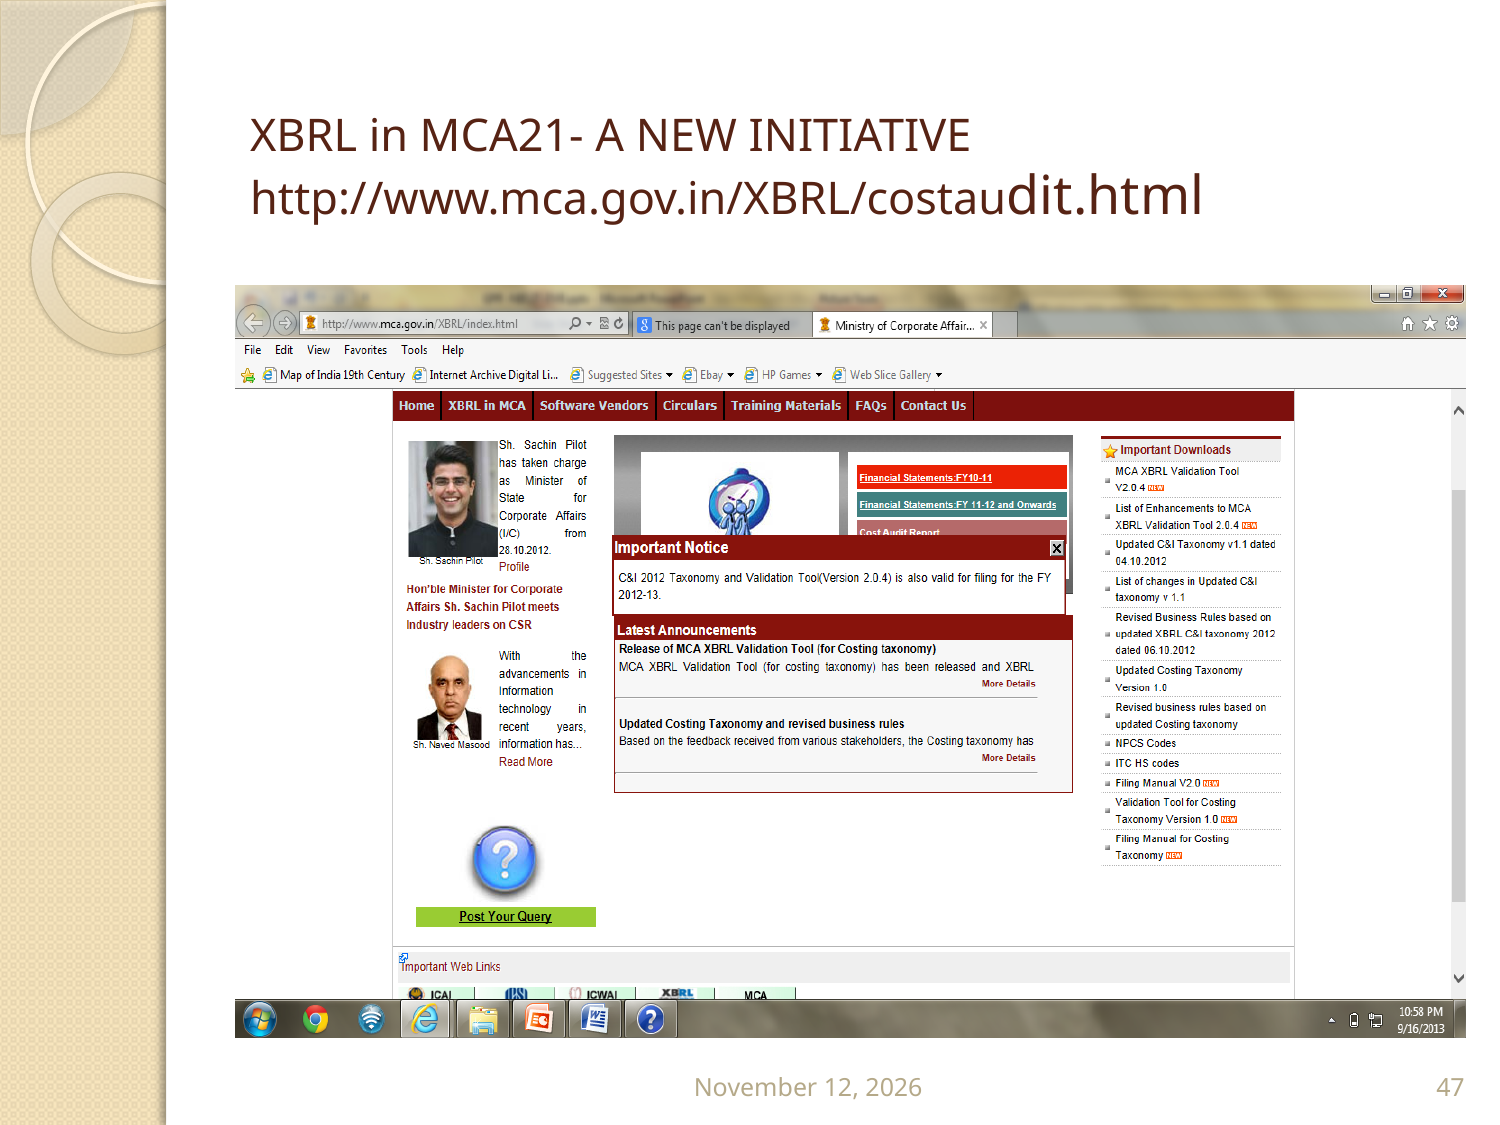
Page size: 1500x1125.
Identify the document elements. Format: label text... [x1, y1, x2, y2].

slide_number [587, 1048, 938, 1113]
title XBRL in MCA21- A NEW INITIATIVE http://www.mca.gov.in/XBRL/costaudit.html [235, 45, 1466, 233]
slide_number 47 [1413, 1034, 1488, 1113]
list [235, 285, 1466, 1038]
